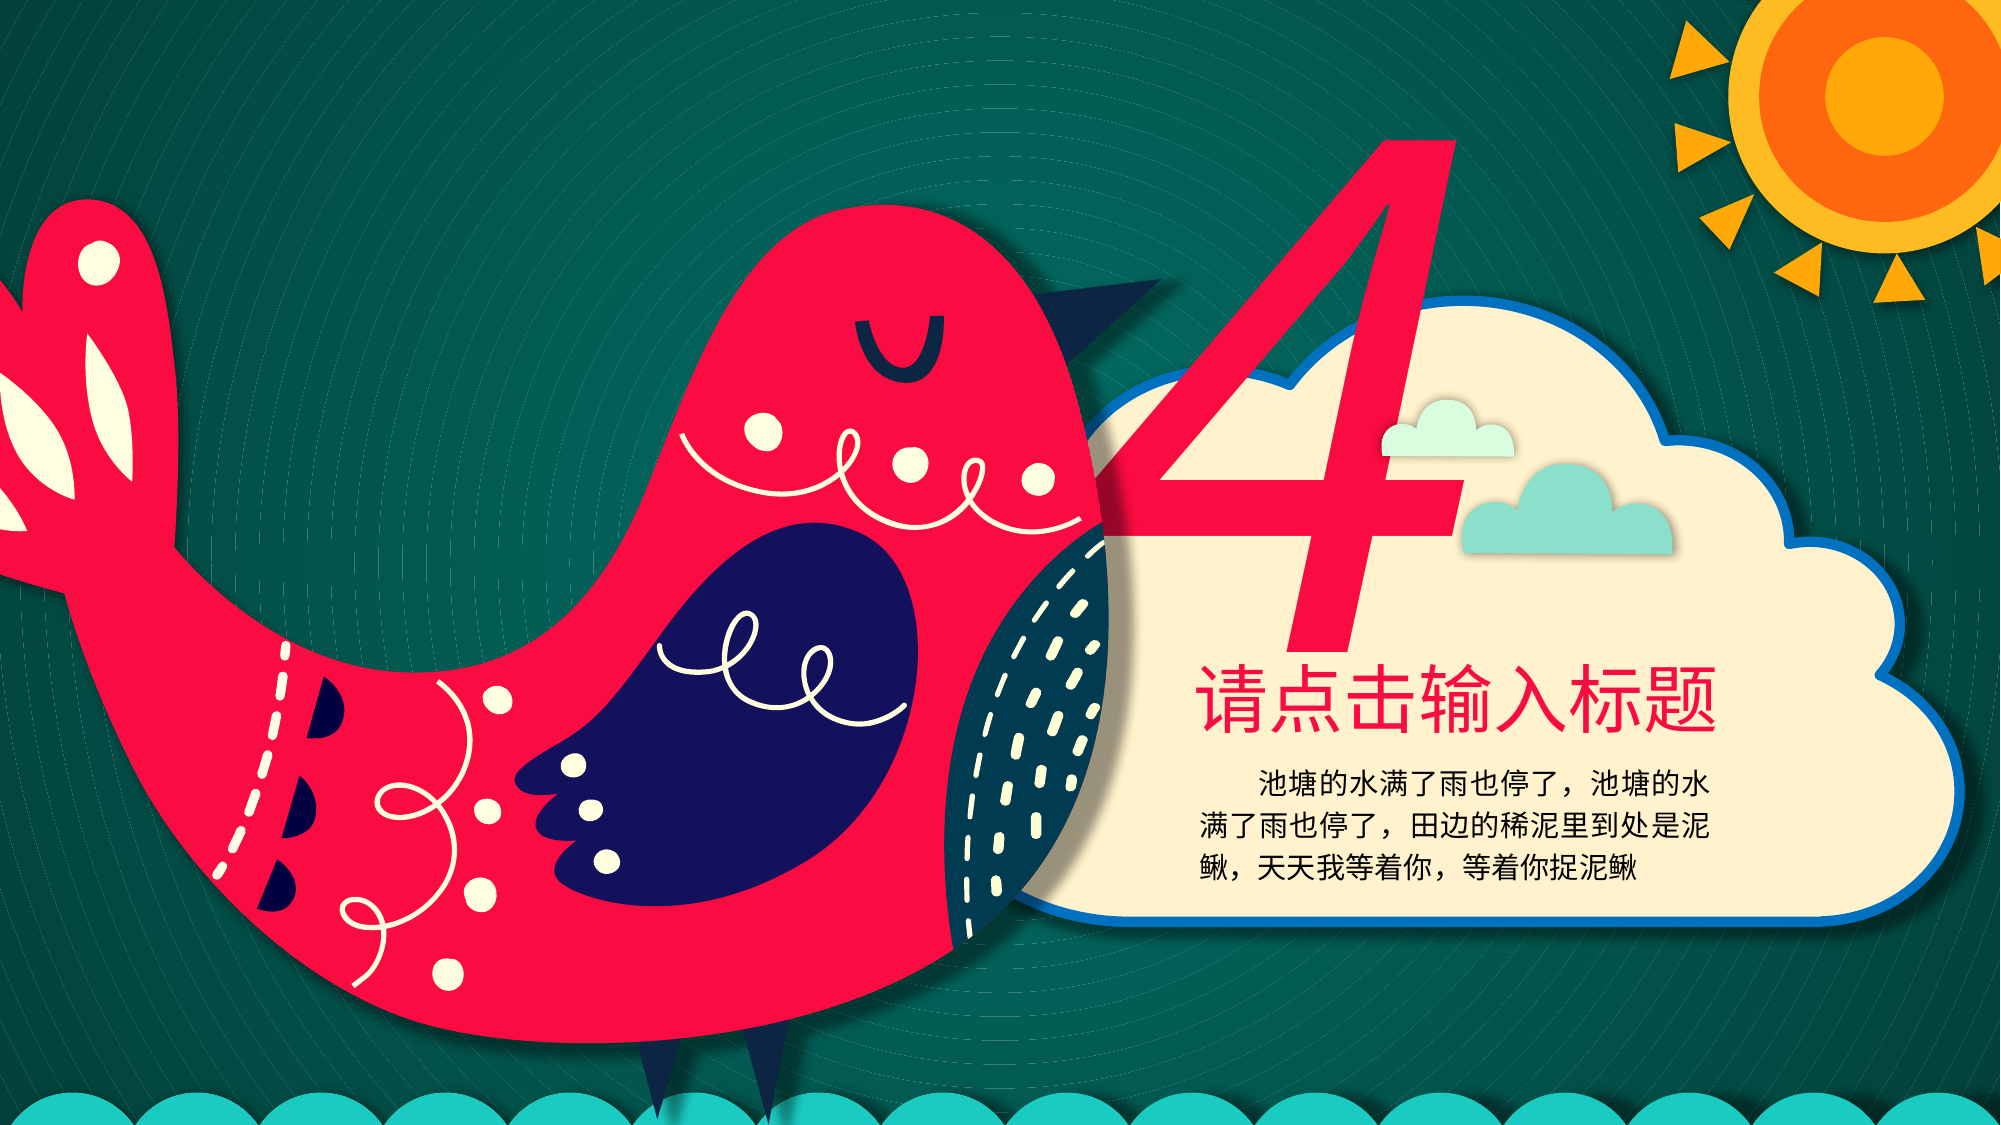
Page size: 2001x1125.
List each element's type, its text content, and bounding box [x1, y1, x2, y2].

text_box 池塘的水满了雨也停了，池塘的水满了雨也停了，田边的稀泥里到处是泥鳅，天天我等着你，等着你捉泥鳅 [1184, 751, 1726, 892]
text_box [1490, 302, 1647, 399]
text_box 4 [1065, 0, 1490, 804]
picture [1669, 0, 2000, 303]
picture [0, 198, 2000, 1125]
picture [1381, 399, 1673, 555]
text_box 请点击输入标题 [1490, 645, 1734, 750]
text_box [1162, 440, 1960, 922]
